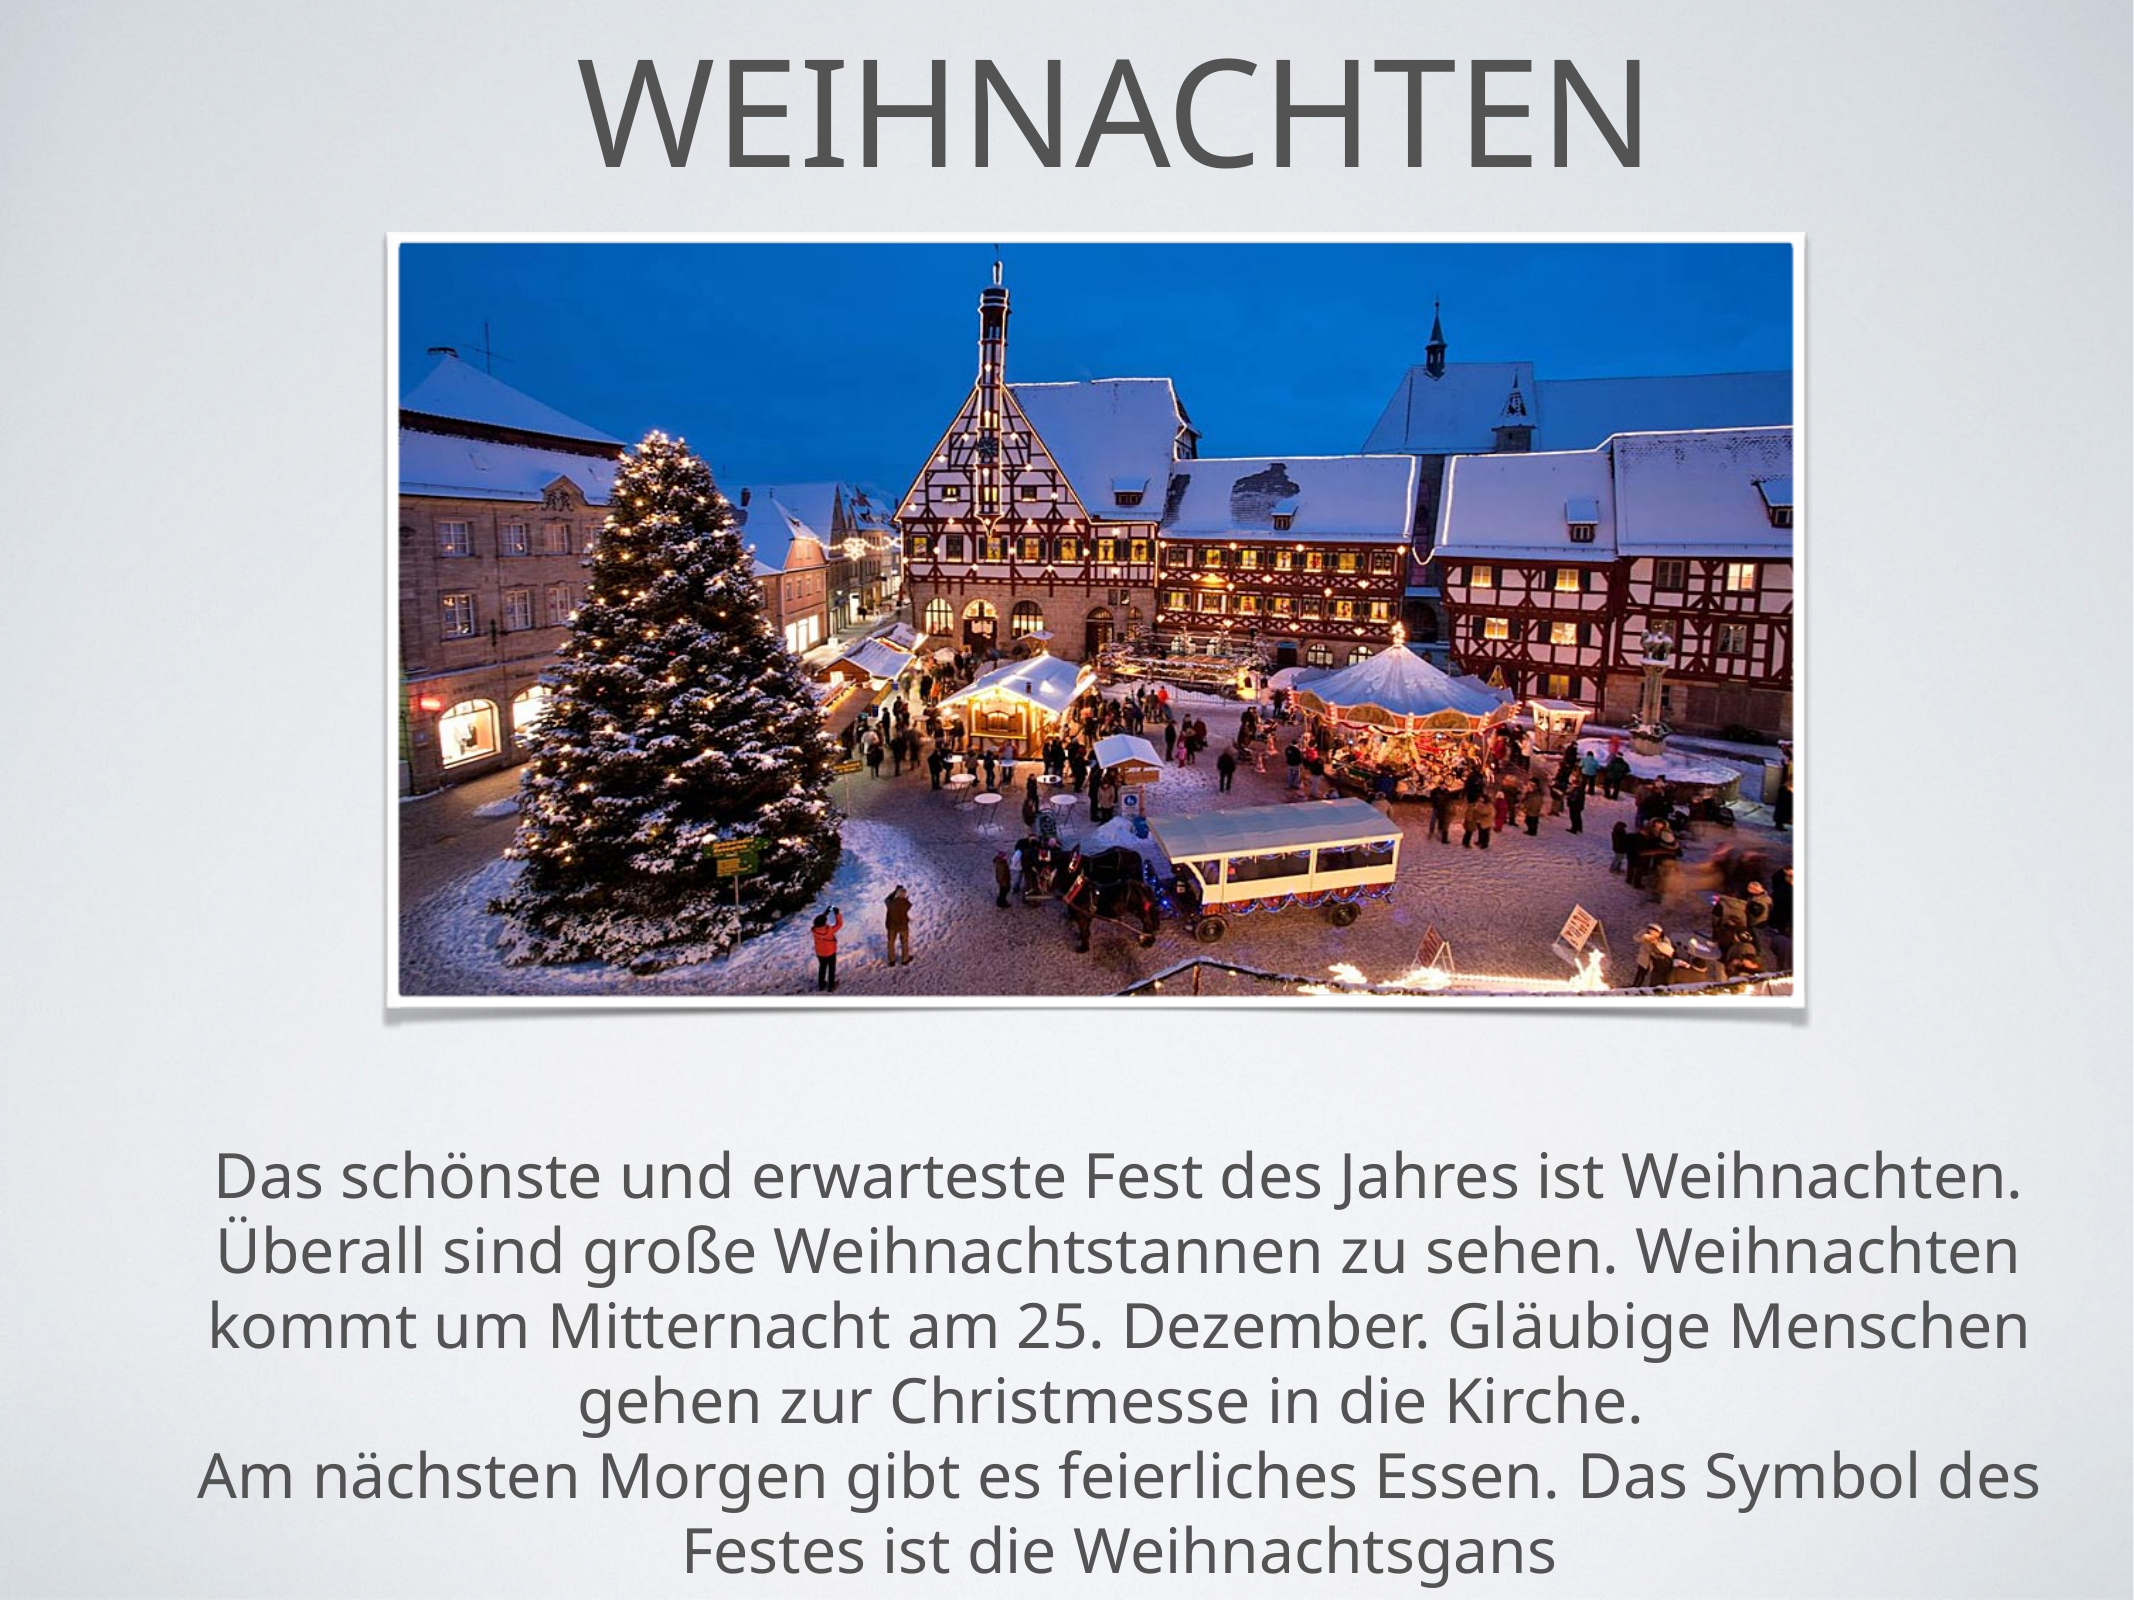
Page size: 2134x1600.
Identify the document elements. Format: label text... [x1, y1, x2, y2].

title Weihnachten [201, 4, 2030, 210]
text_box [381, 232, 1813, 1031]
picture [0, 0, 2134, 1600]
list Das schönste und erwarteste Fest des Jahres ist Weihnachten. Überall sind große Weihnachtstannen zu sehen. Weihnachten kommt um Mitternacht am 25. Dezember. Gläubige Menschen gehen zur Christmesse in die Kirche. Am nächsten Morgen gibt es feierliches Essen. Das Symbol des Festes ist die Weihnachtsgans [144, 1126, 2095, 1600]
